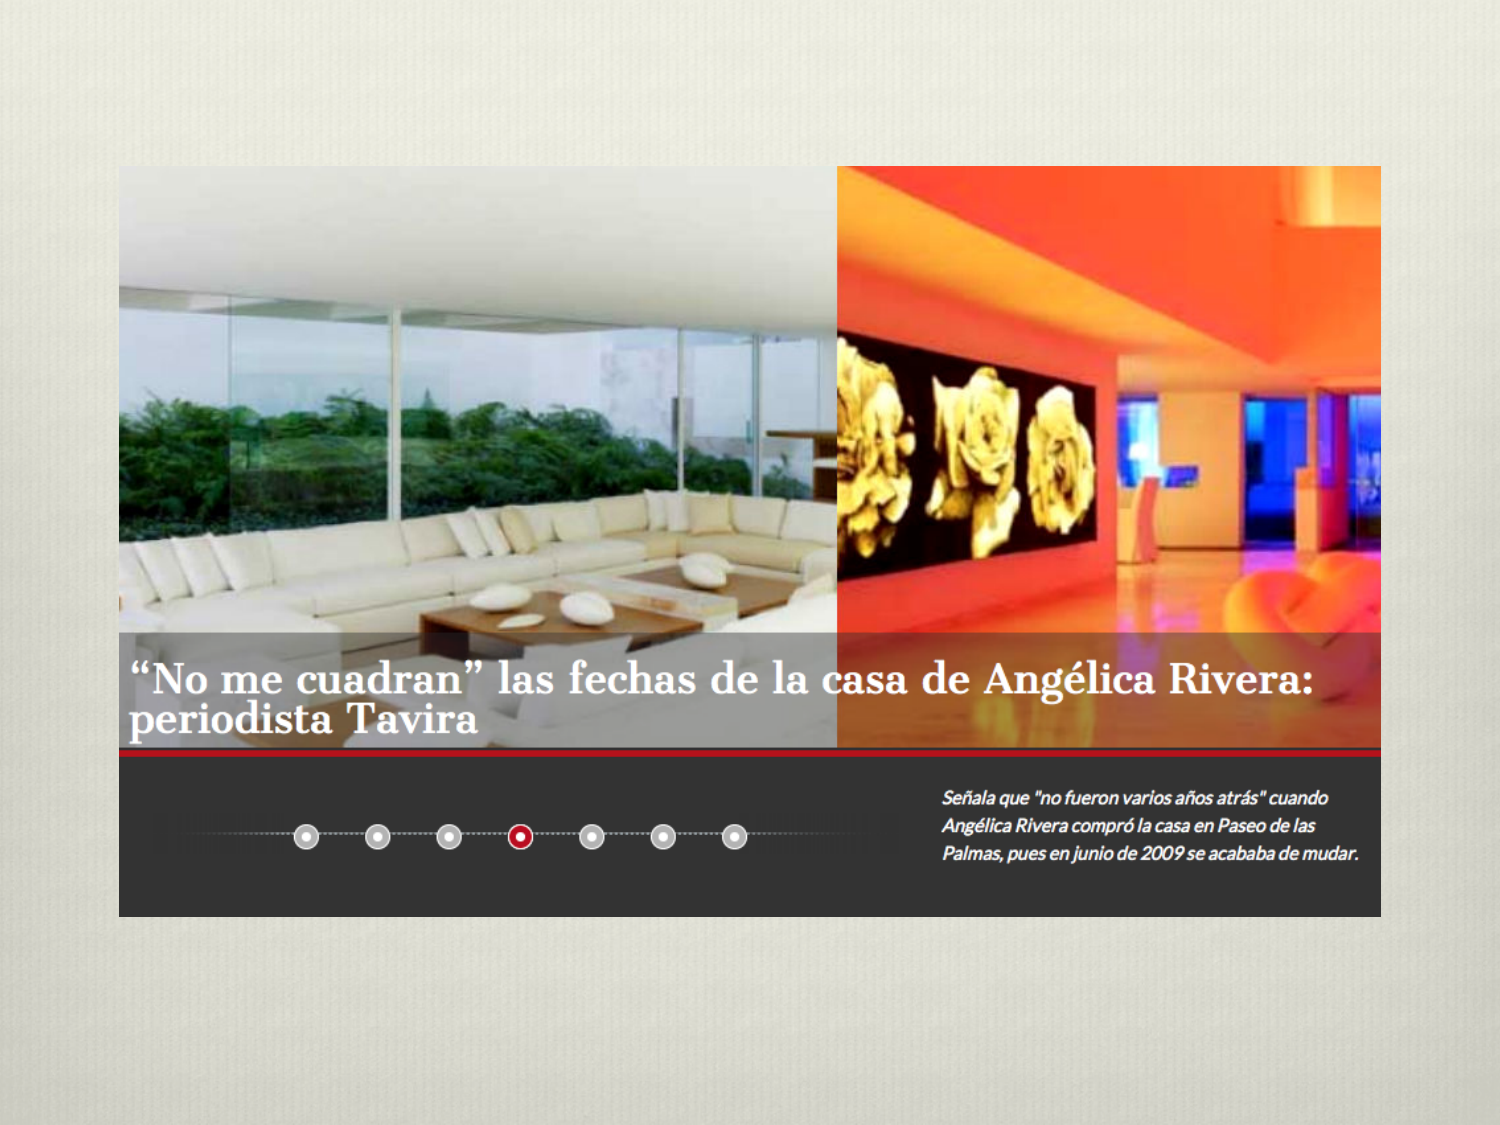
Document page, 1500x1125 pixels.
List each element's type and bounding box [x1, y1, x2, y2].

list [117, 164, 1382, 918]
